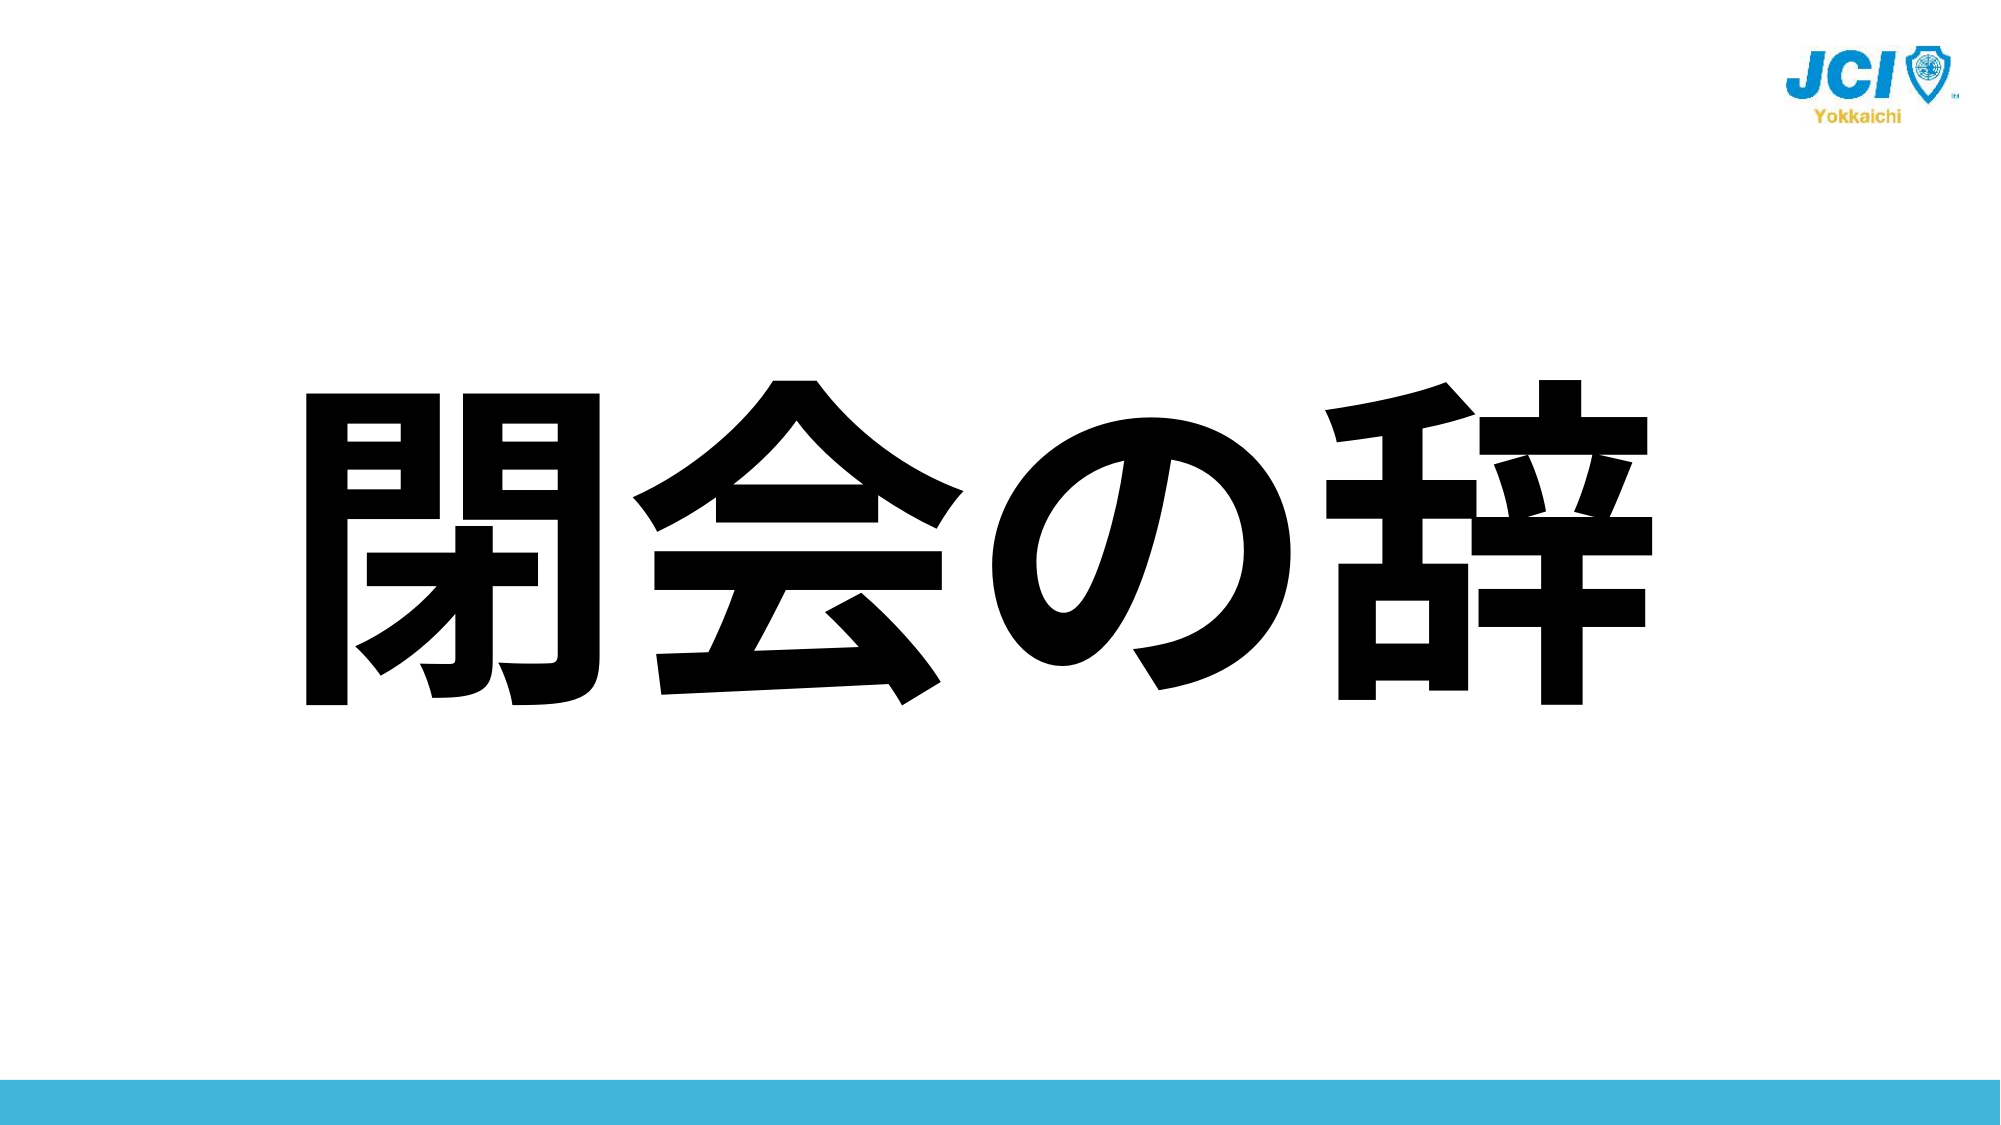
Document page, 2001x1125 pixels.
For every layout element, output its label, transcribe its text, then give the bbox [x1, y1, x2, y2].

picture [1784, 45, 1961, 124]
text_box 閉会の辞 [264, 0, 1736, 1125]
